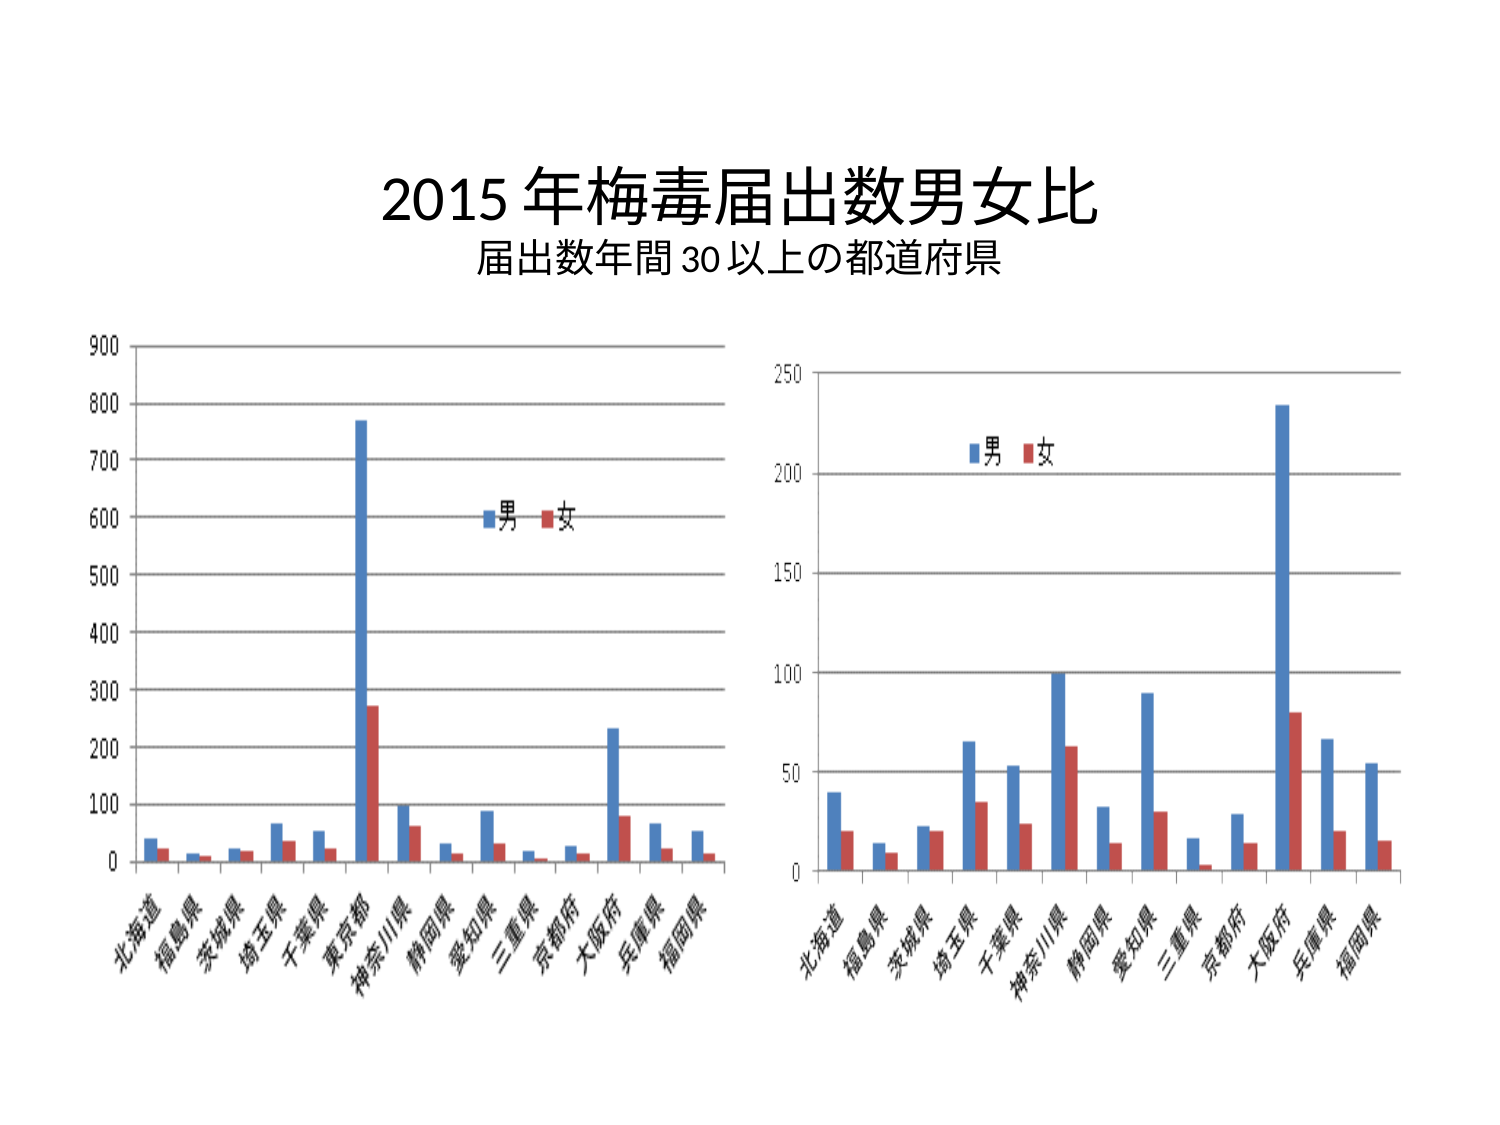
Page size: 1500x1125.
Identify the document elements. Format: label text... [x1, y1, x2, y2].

title 2015年梅毒届出数男女比 届出数年間30以上の都道府県 [64, 149, 1415, 289]
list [761, 337, 1425, 1036]
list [40, 326, 740, 1048]
